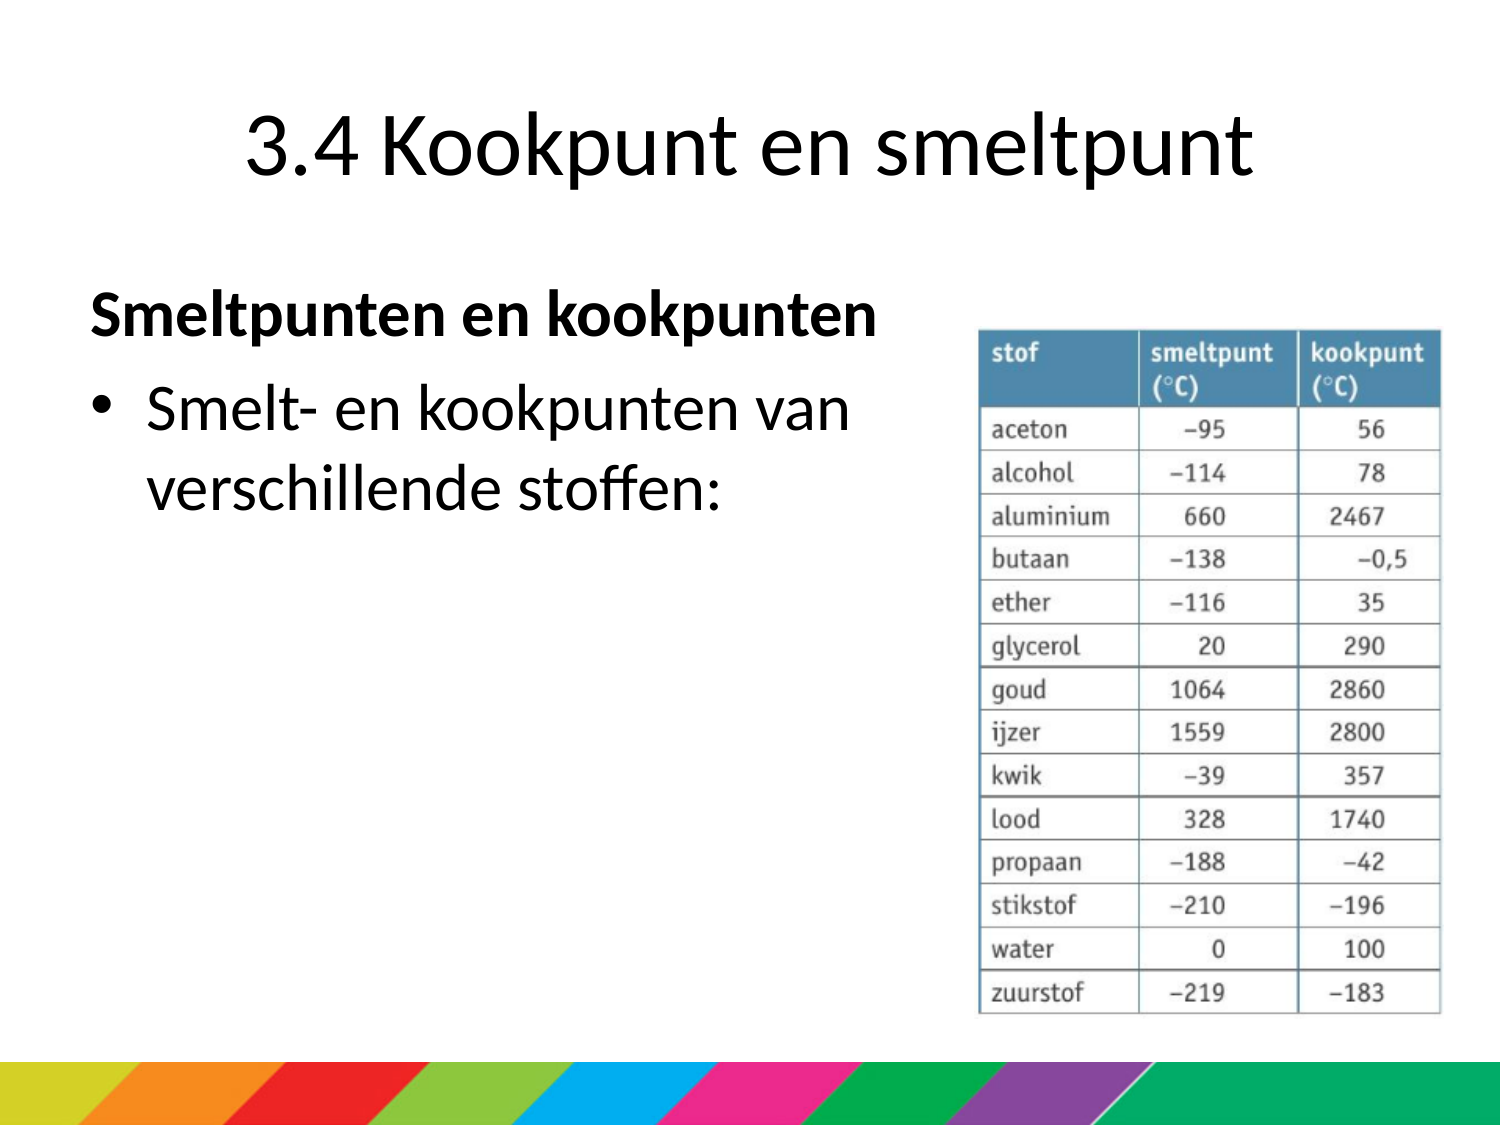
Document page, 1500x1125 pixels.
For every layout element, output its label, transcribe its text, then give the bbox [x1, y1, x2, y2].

picture [656, 1062, 1500, 1125]
picture [974, 326, 1444, 1019]
list Smeltpunten en kookpunten Smelt- en kookpunten van verschillende stoffen: [75, 262, 1425, 1005]
title 3.4 Kookpunt en smeltpunt [75, 45, 1425, 233]
picture [0, 1062, 574, 1125]
